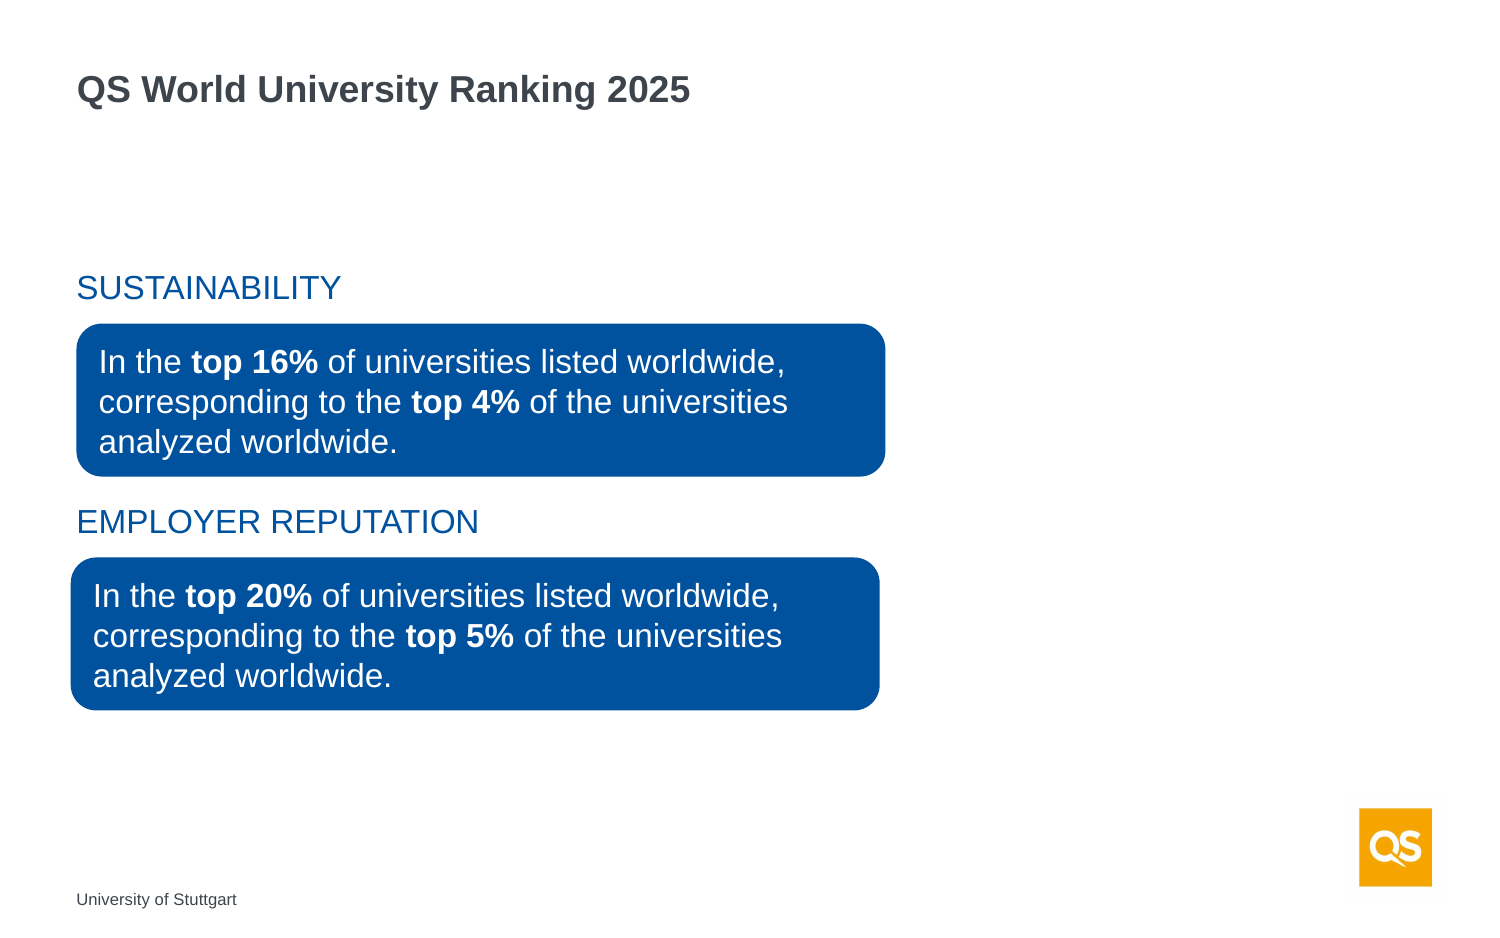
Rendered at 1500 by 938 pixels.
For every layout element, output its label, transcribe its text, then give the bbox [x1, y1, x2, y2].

text_box sustainability [76, 262, 727, 302]
text_box In the top 16% of universities listed worldwide, corresponding to the top 4% of the universities analyzed worldwide. [75, 322, 887, 478]
picture [1347, 795, 1444, 899]
title QS World University Ranking 2025 [76, 64, 1424, 111]
footer University of Stuttgart [76, 888, 1072, 910]
text_box Employer reputation [76, 473, 727, 560]
text_box In the top 20% of universities listed worldwide, corresponding to the top 5% of the universities analyzed worldwide. [69, 556, 881, 712]
